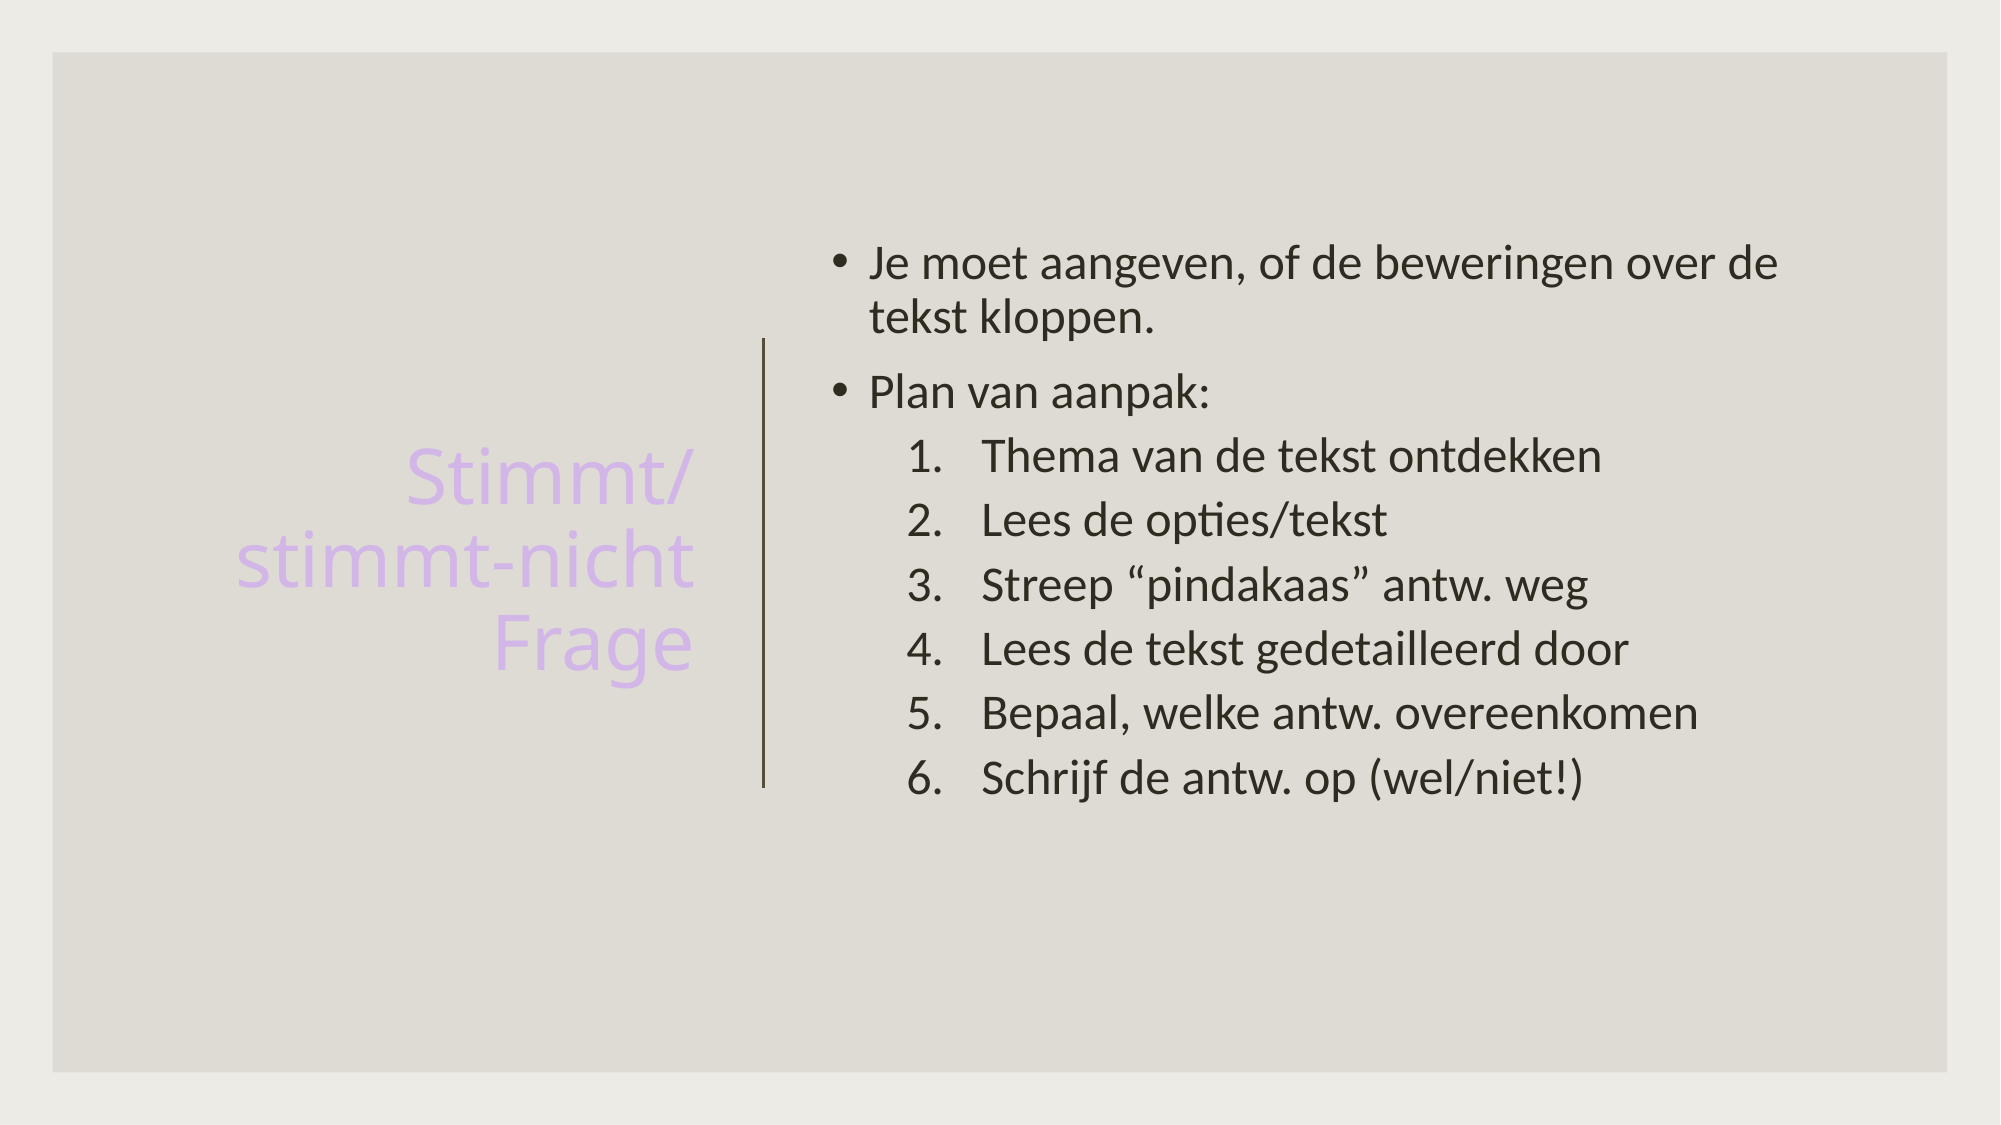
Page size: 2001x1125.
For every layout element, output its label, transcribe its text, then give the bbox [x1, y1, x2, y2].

title Stimmt/stimmt-nicht Frage [137, 158, 711, 967]
list Je moet aangeven, of de beweringen over de tekst kloppen. Plan van aanpak: Thema van de tekst ontdekken Lees de opties/tekst Streep “pindakaas” antw. weg Lees de tekst gedetailleerd door Bepaal, welke antw. overeenkomen Schrijf de antw. op (wel/niet!) [816, 158, 1863, 967]
text_box [52, 51, 1948, 1073]
